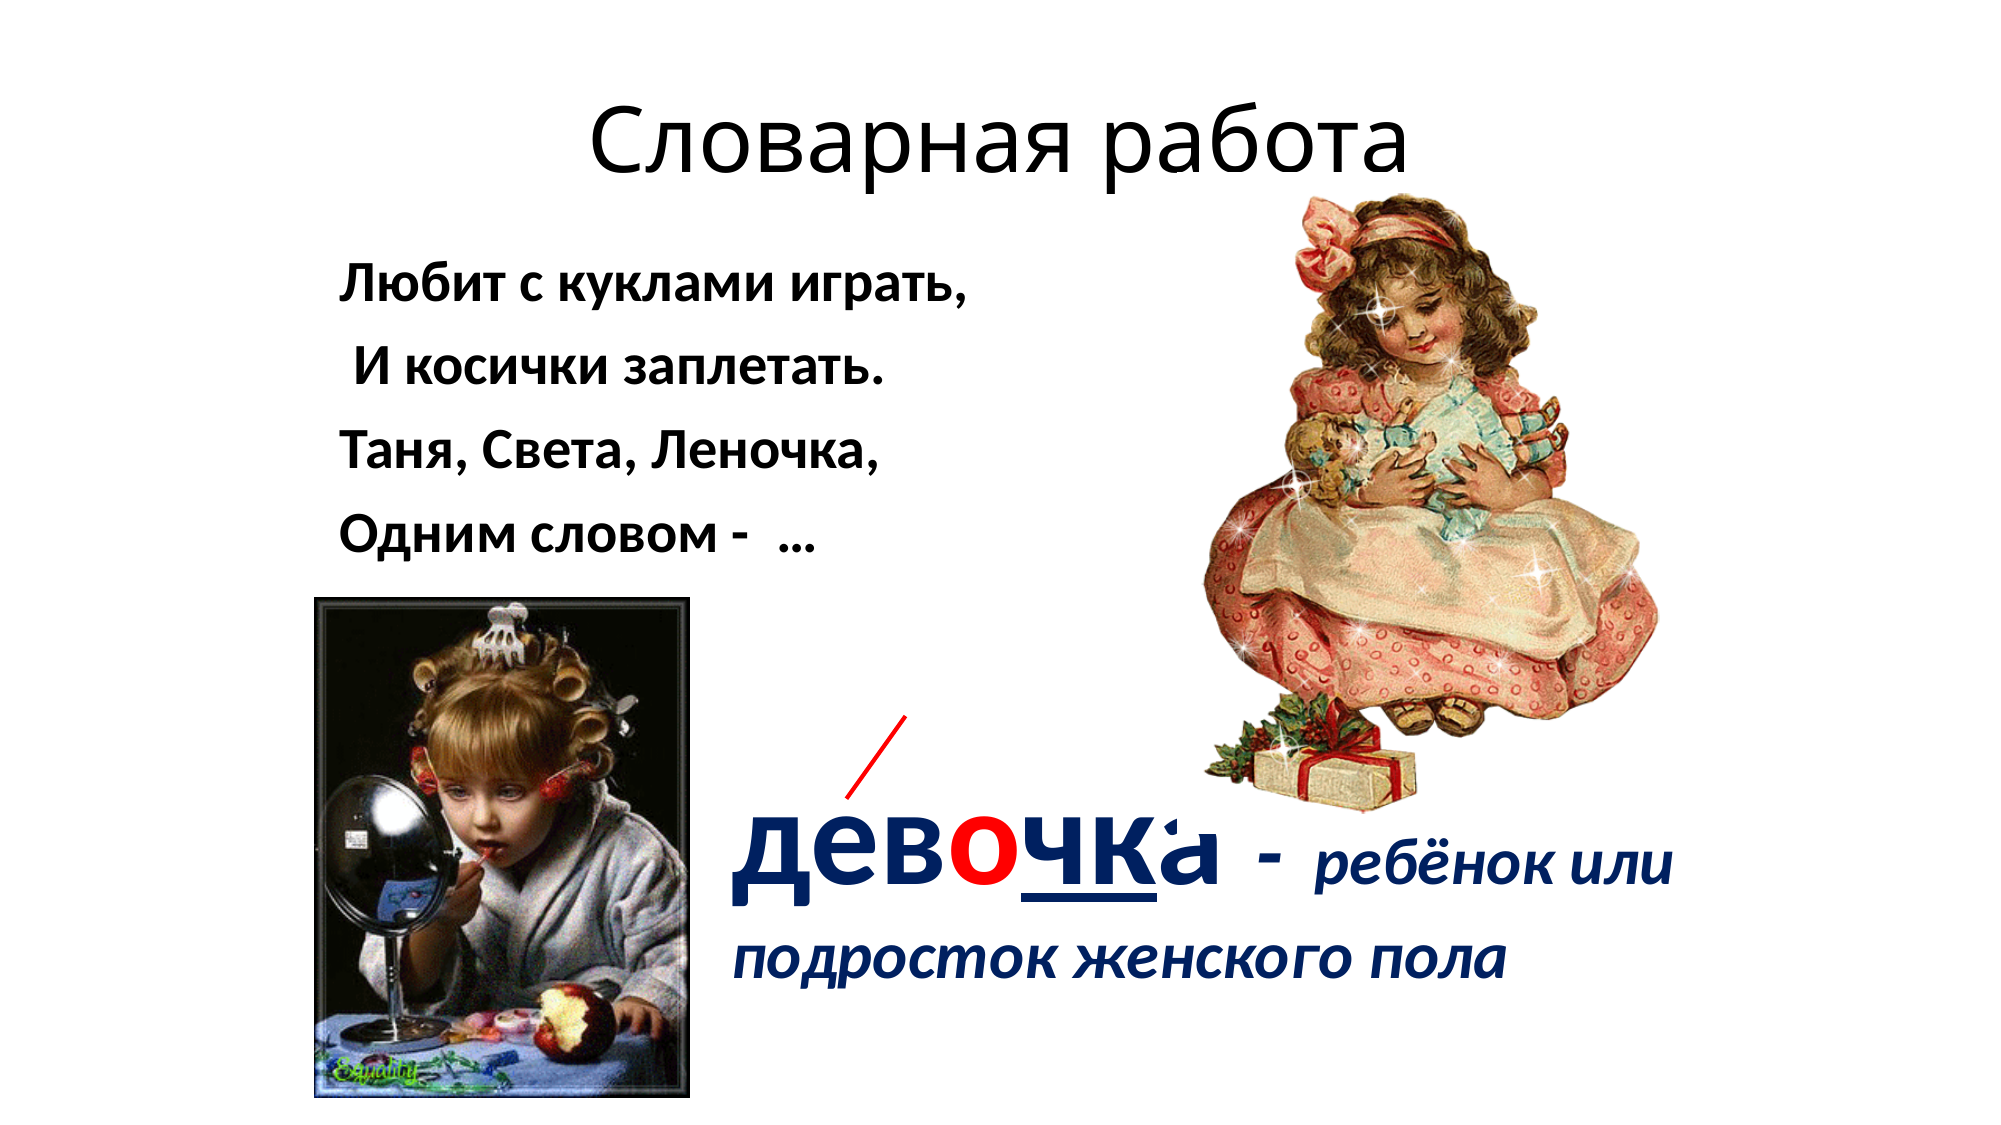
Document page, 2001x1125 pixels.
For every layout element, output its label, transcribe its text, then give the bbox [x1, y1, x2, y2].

picture [1177, 172, 1680, 835]
text_box девочка - ребёнок или подросток женского пола [716, 739, 1709, 1000]
list Любит с куклами играть, И косички заплетать. Таня, Света, Леночка, Одним словом - … [324, 243, 1048, 587]
title Словарная работа [324, 54, 1675, 232]
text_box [846, 715, 906, 799]
picture [314, 597, 690, 1098]
